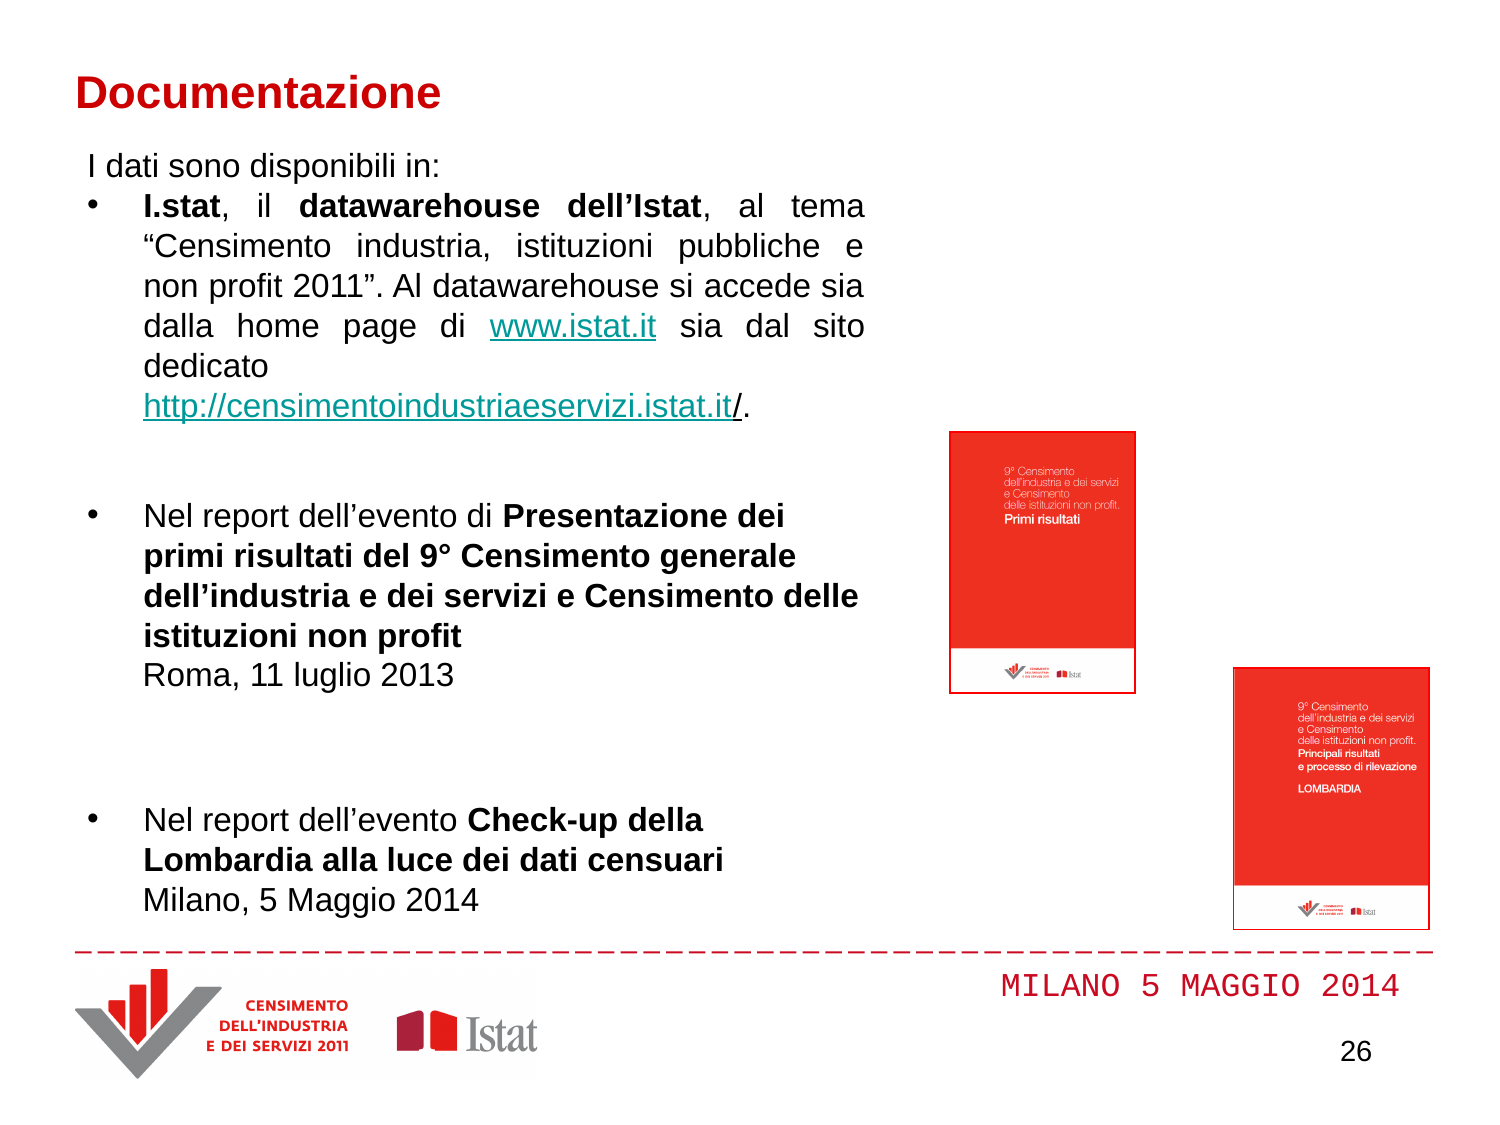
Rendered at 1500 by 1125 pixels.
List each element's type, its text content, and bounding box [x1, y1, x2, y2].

picture [1233, 668, 1429, 929]
picture [950, 432, 1135, 693]
slide_number 26 [1074, 1025, 1388, 1100]
text_box Documentazione [75, 54, 1388, 125]
text_box I dati sono disponibili in: I.stat, il datawarehouse dell’Istat, al tema “Censimento industria, istituzioni pubbliche e non profit 2011”. Al datawarehouse si accede sia dalla home page di www.istat.it sia dal sito dedicato http://censimentoindustriaeservizi.istat.it/. Nel report dell’evento di Presentazione dei primi risultati del 9° Censimento generale dell’industria e dei servizi e Censimento delle istituzioni non profit Roma, 11 luglio 2013 Nel report dell’evento Check-up della Lombardia alla luce dei dati censuari Milano, 5 Maggio 2014 [72, 137, 880, 1016]
picture [74, 969, 538, 1082]
